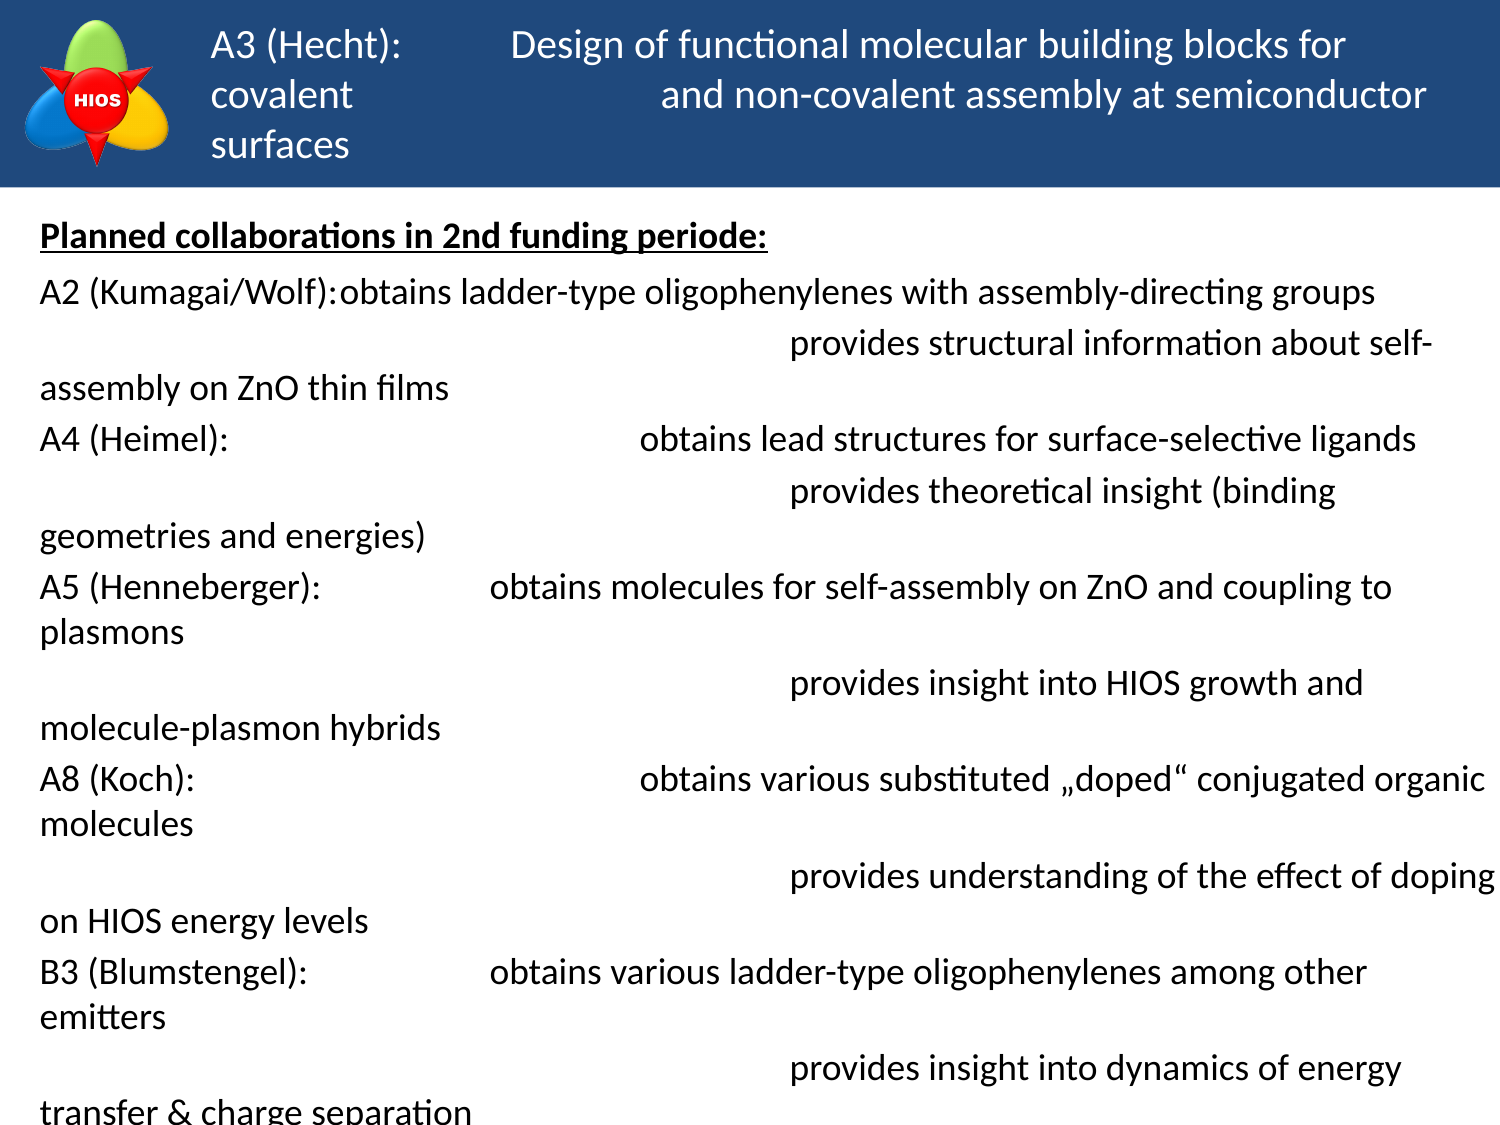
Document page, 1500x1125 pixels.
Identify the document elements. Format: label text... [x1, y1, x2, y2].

text_box A2 (Kumagai/Wolf): obtains ladder-type oligophenylenes with assembly-directing groups provides structural information about self-assembly on ZnO thin films A4 (Heimel): obtains lead structures for surface-selective ligands provides theoretical insight (binding geometries and energies) A5 (Henneberger): obtains molecules for self-assembly on ZnO and coupling to plasmons provides insight into HIOS growth and molecule-plasmon hybrids A8 (Koch): obtains various substituted „doped“ conjugated organic molecules provides understanding of the effect of doping on HIOS energy levels B3 (Blumstengel): obtains various ladder-type oligophenylenes among other emitters provides insight into dynamics of energy transfer & charge separation Furthermore: A 11 (Christiansen): crystal face selective functionalization of 3D inorganic nanostructures B7 (Neher): work function tuning using (photoswitchable) dipolar interlayers B9 (Stähler): manipulation of energy level alignment by adsorbing molecules B13 (List-Kratochvil): optimized ladder-type oligophenylene emitters for HIOS devices [39, 266, 1500, 1125]
text_box A3 (Hecht): Design of functional molecular building blocks for covalent and non-covalent assembly at semiconductor surfaces [195, 30, 1500, 154]
picture [24, 19, 169, 168]
text_box Planned collaborations in 2nd funding periode: [25, 203, 784, 264]
